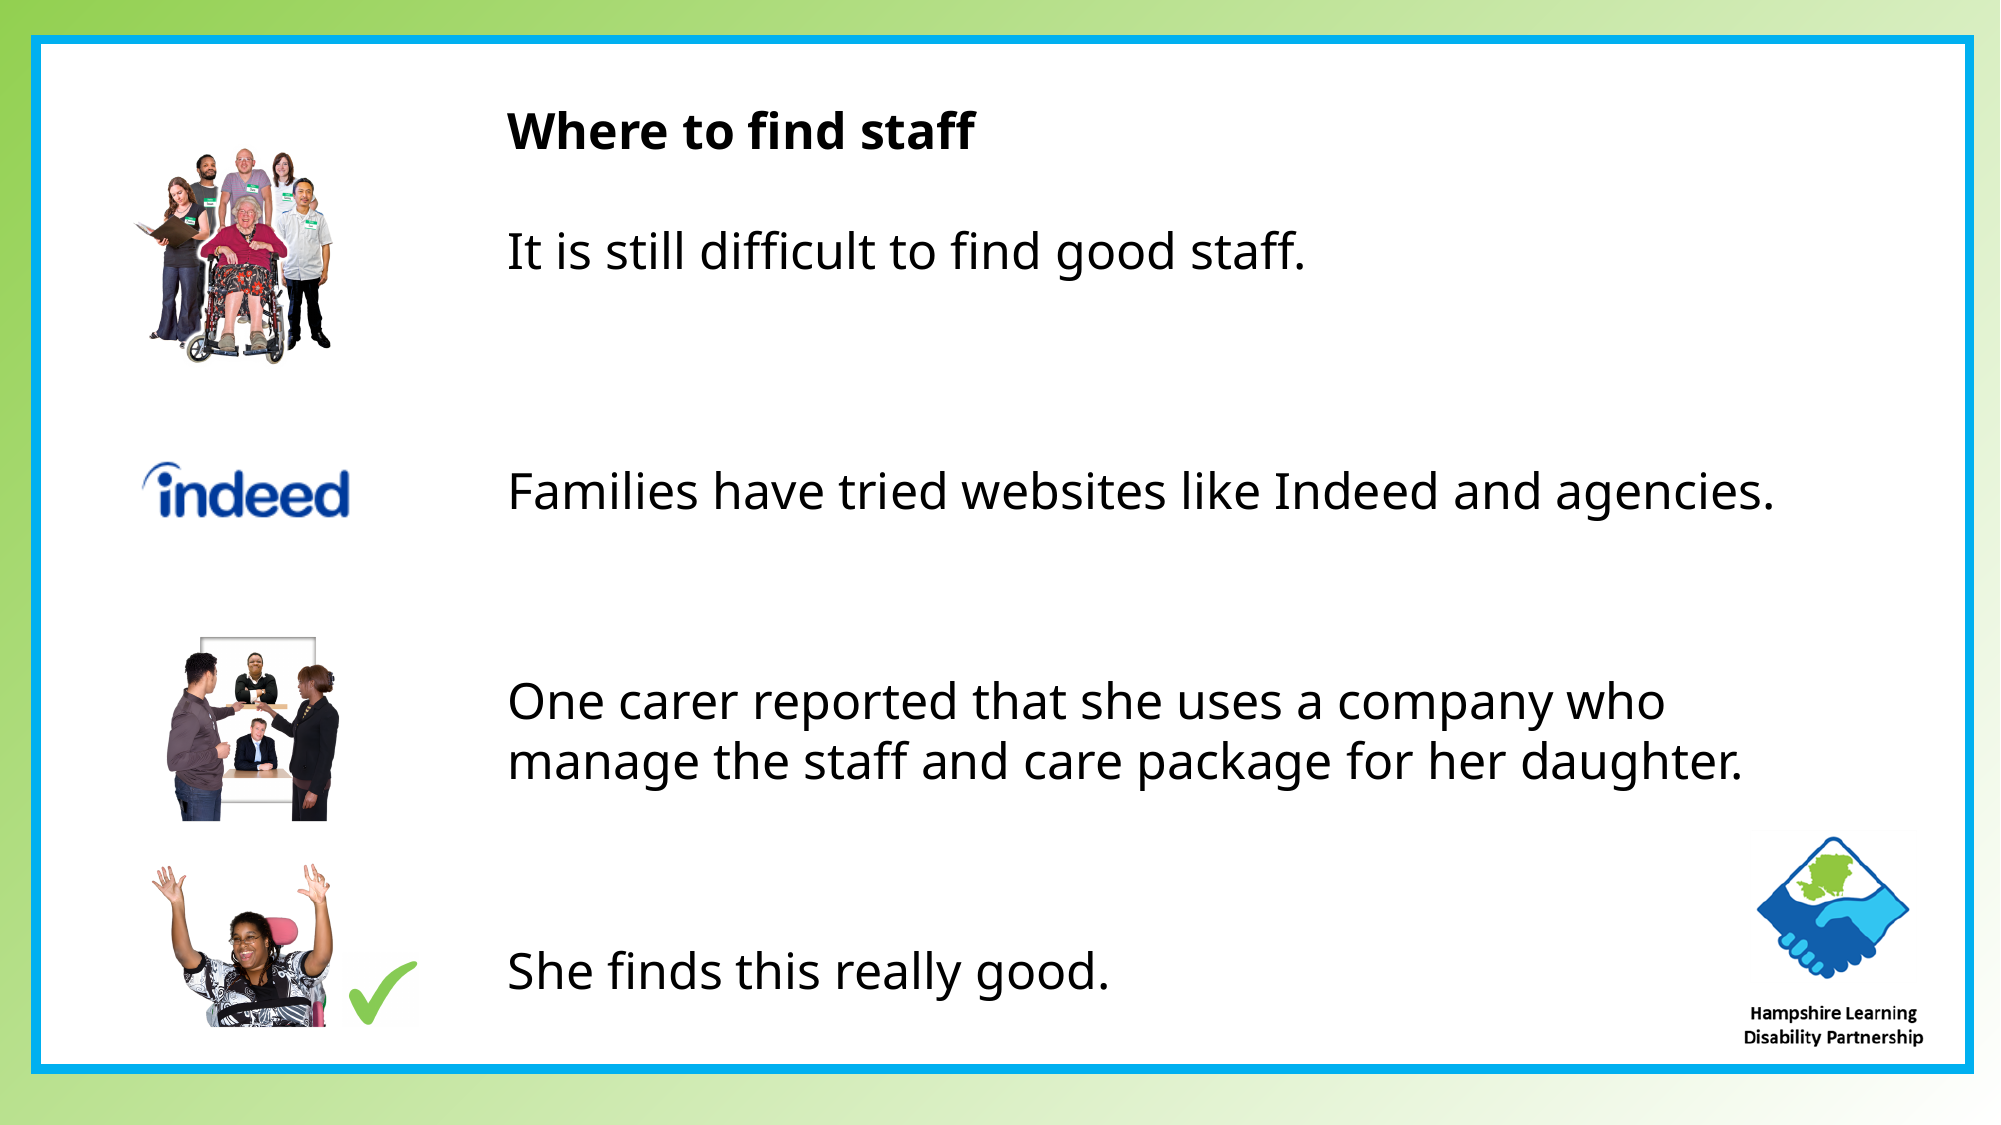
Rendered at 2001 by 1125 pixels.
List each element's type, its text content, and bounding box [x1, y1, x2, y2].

picture [149, 852, 335, 1038]
picture [125, 426, 362, 549]
picture [160, 636, 346, 822]
text_box [35, 38, 1970, 1070]
picture [123, 141, 354, 372]
picture [1703, 830, 1964, 1061]
picture [342, 952, 419, 1027]
text_box Where to find staff It is still difficult to find good staff. Families have tried websites like Indeed and agencies. One carer reported that she uses a company who manage the staff and care package for her daughter. She finds this really good. [492, 92, 1877, 1067]
